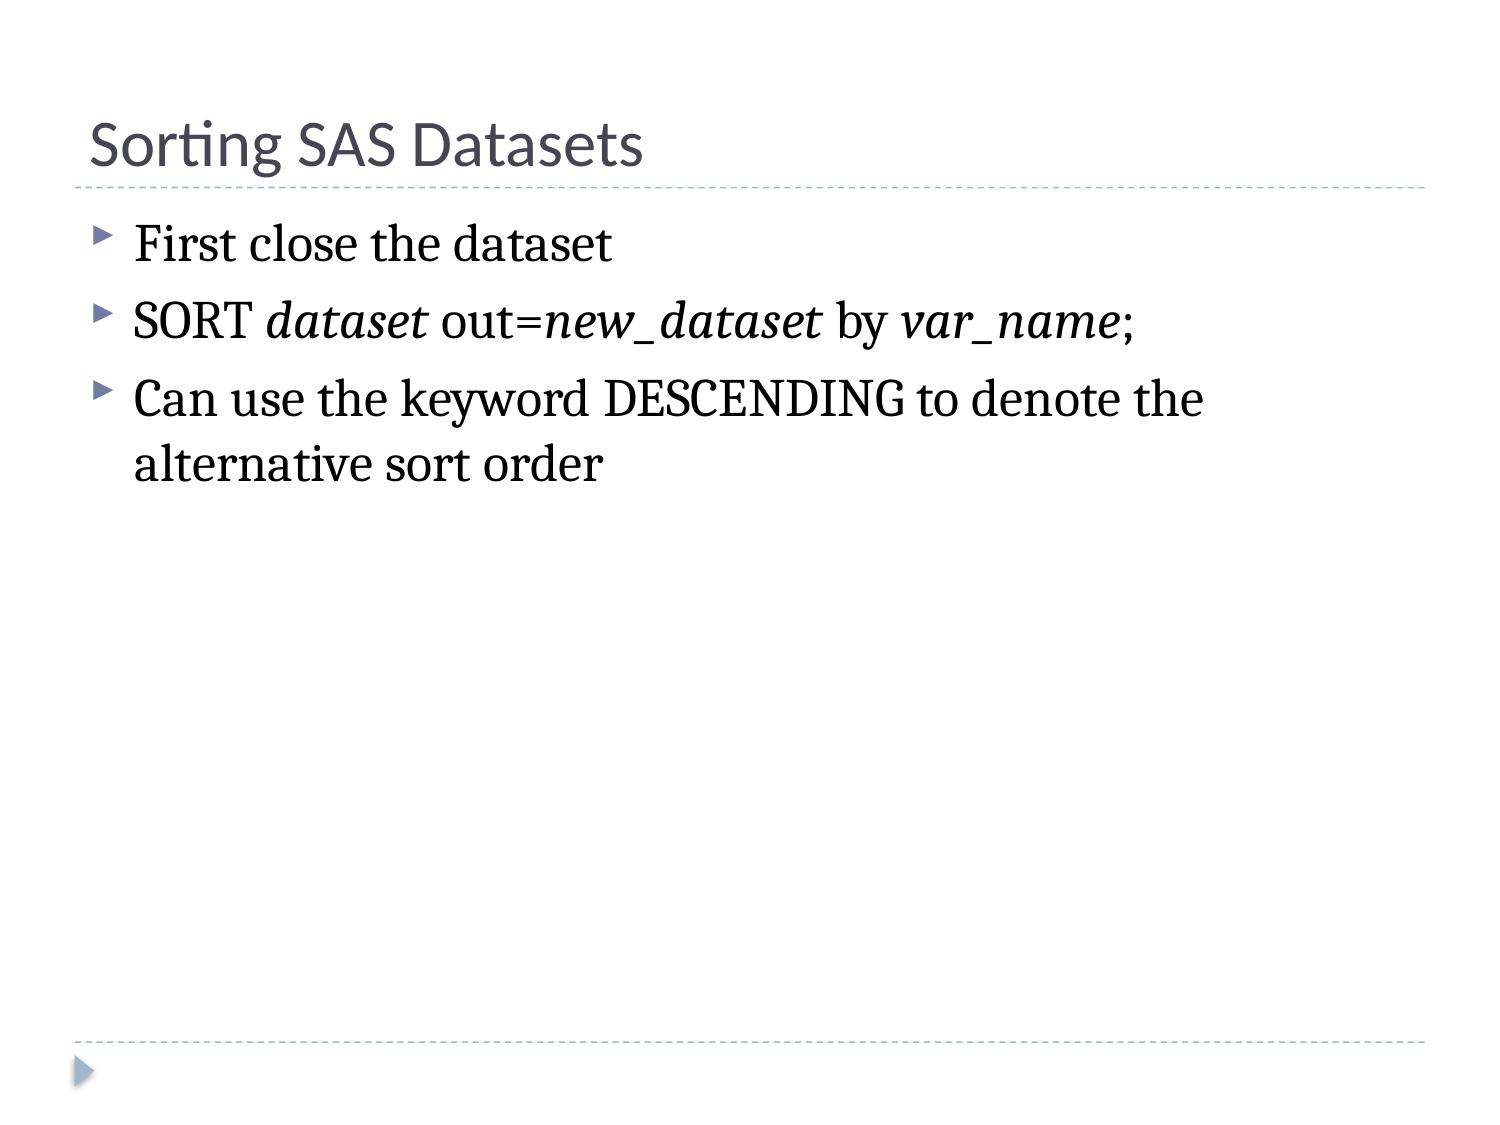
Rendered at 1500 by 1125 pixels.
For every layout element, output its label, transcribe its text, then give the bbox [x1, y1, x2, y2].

title Sorting SAS Datasets [75, 24, 1425, 188]
list First close the dataset SORT dataset out=new_dataset by var_name; Can use the keyword DESCENDING to denote the alternative sort order [75, 200, 1425, 1010]
